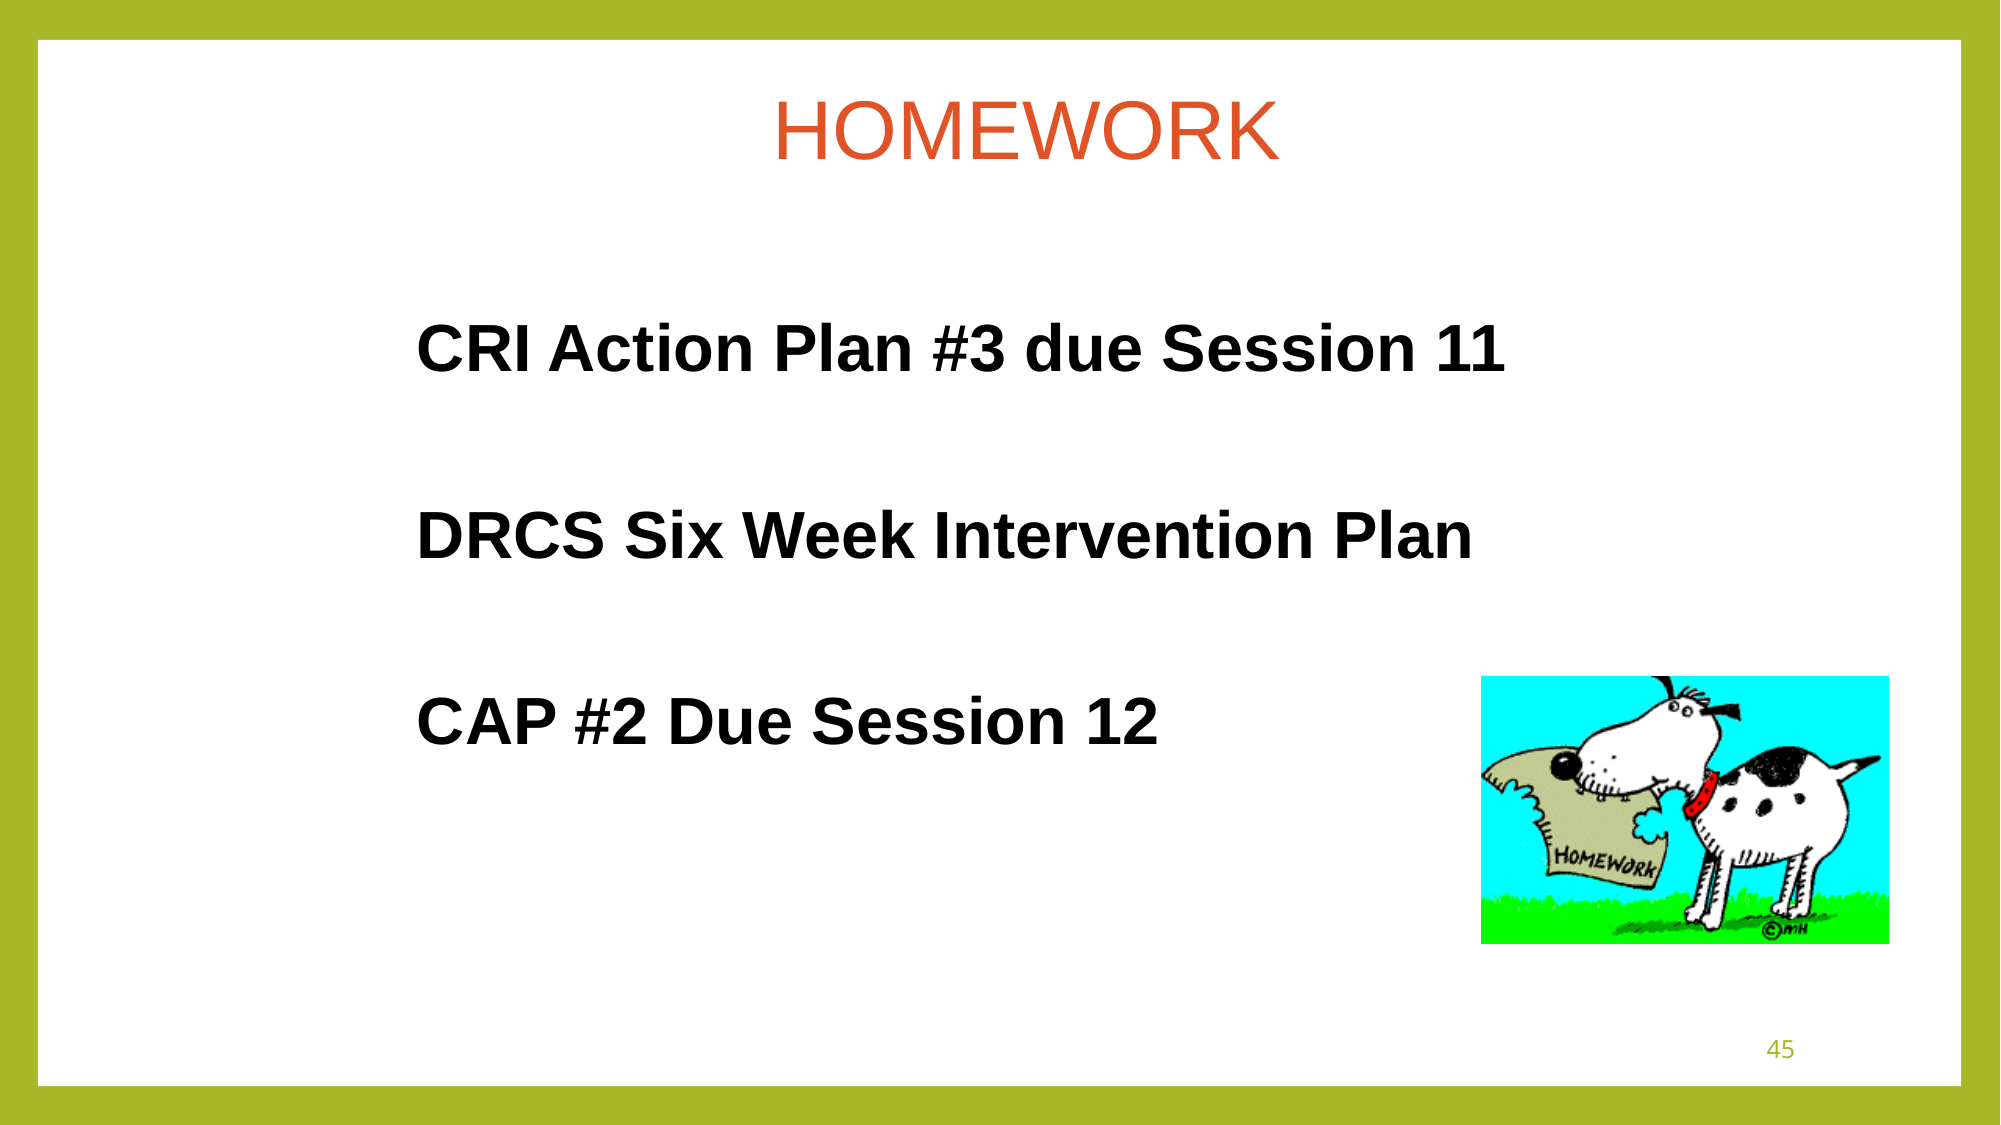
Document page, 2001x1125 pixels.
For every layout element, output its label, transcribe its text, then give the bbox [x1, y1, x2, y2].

picture [1480, 675, 1890, 944]
slide_number 45 [1530, 1020, 1811, 1081]
text_box CRI Action Plan #3 due Session 11 DRCS Six Week Intervention Plan CAP #2 Due Session 12 [402, 297, 1653, 1081]
text_box HOMEWORK [352, 32, 1702, 221]
